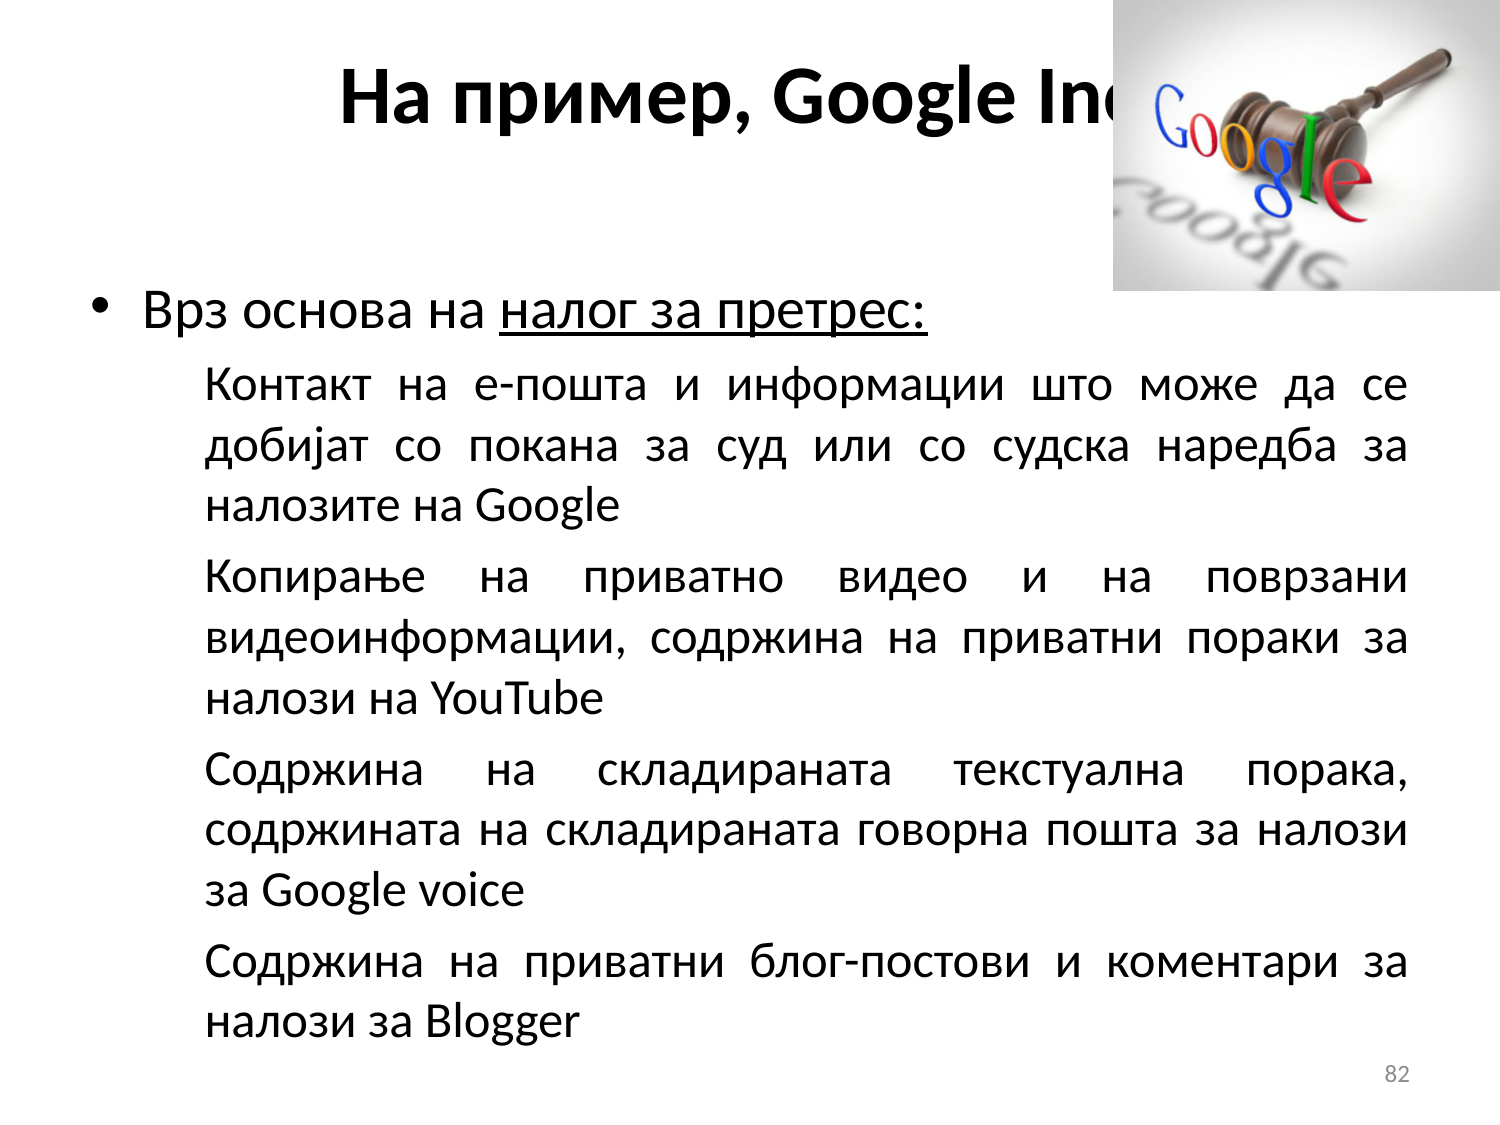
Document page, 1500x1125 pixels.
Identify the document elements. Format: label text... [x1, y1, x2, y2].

title На пример, Google Inc. [75, 33, 1108, 221]
picture [1113, 0, 1500, 291]
slide_number 82 [1074, 1042, 1425, 1103]
list Врз основа на налог за претрес: Контакт на е-пошта и информации што може да се добијат со покана за суд или со судска наредба за налозите на Google Копирање на приватно видео и на поврзани видеоинформации, содржина на приватни пораки за налози на YouTube Содржина на складираната текстуална порака, содржината на складираната говорна пошта за налози за Google voice Содржина на приватни блог-постови и коментари за налози за Blogger [75, 262, 1425, 1063]
